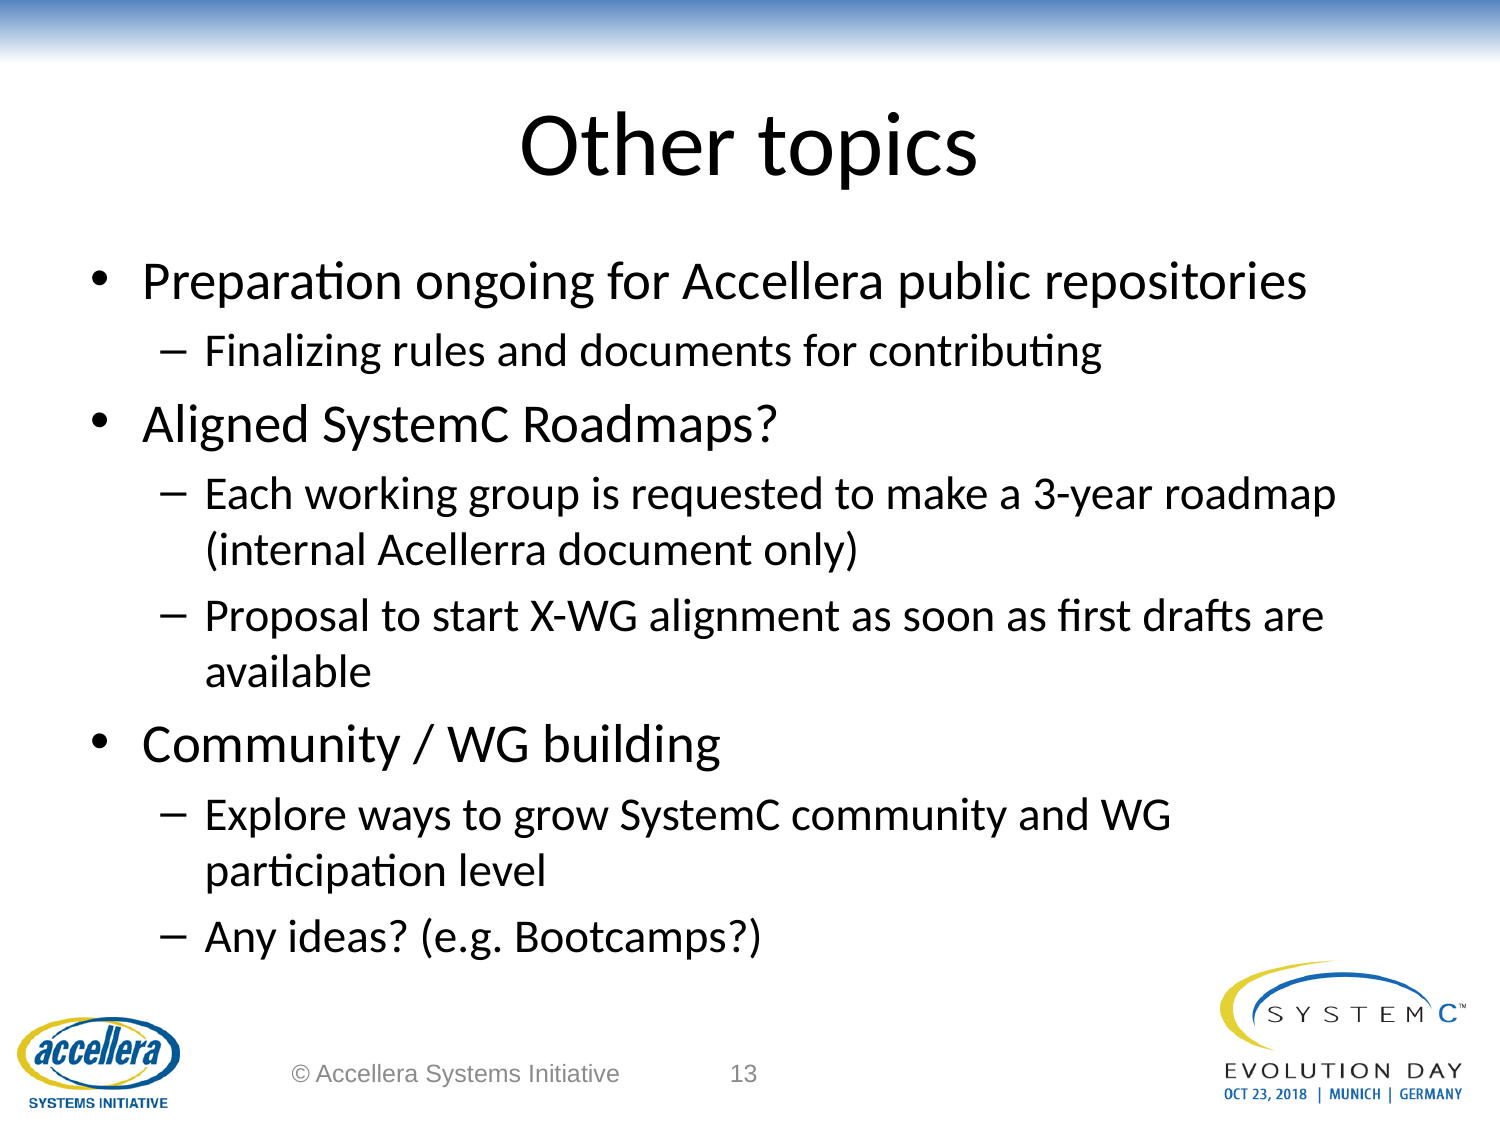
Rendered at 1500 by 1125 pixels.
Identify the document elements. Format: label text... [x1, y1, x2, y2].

footer © Accellera Systems Initiative [275, 1042, 600, 1103]
picture [17, 1017, 180, 1108]
list Preparation ongoing for Accellera public repositories Finalizing rules and documents for contributing Aligned SystemC Roadmaps? Each working group is requested to make a 3-year roadmap (internal Acellerra document only) Proposal to start X-WG alignment as soon as first drafts are available Community / WG building Explore ways to grow SystemC community and WG participation level Any ideas? (e.g. Bootcamps?) [75, 237, 1425, 975]
slide_number 13 [600, 1042, 888, 1103]
picture [1211, 957, 1474, 1111]
title Other topics [75, 45, 1425, 233]
